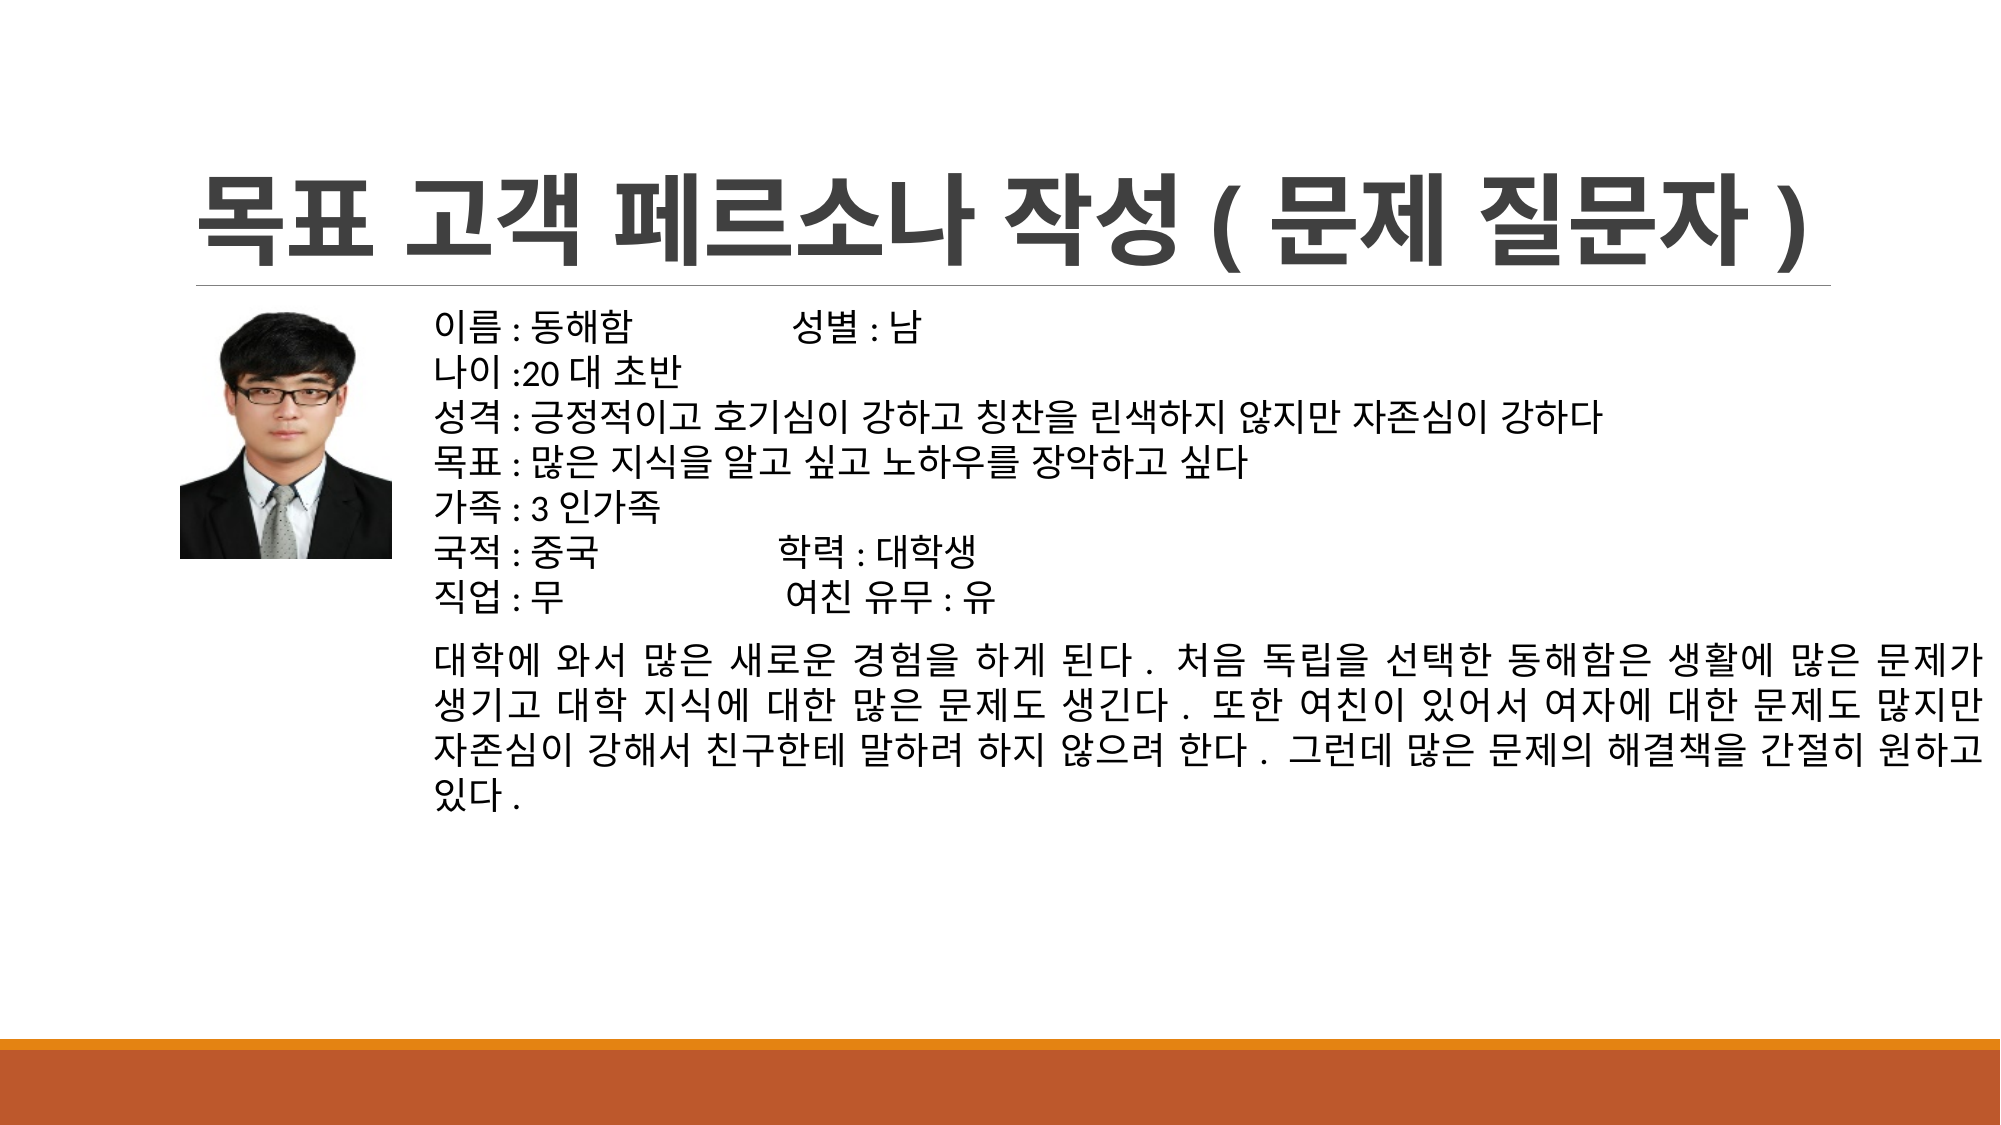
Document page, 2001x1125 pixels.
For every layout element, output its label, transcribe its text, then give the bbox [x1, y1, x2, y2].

text_box 대학에 와서 많은 새로운 경험을 하게 된다. 처음 독립을 선택한 동해함은 생활에 많은 문제가 생기고 대학 지식에 대한 많은 문제도 생긴다. 또한 여친이 있어서 여자에 대한 문제도 많지만 자존심이 강해서 친구한테 말하려 하지 않으려 한다. 그런데 많은 문제의 해결책을 간절히 원하고 있다. [419, 629, 2000, 825]
title 목표 고객 페르소나 작성(문제 질문자) [180, 47, 1830, 285]
text_box 이름:동해함 성별:남 나이:20대 초반 성격:긍정적이고 호기심이 강하고 칭찬을 린색하지 않지만 자존심이 강하다 목표:많은 지식을 알고 싶고 노하우를 장악하고 싶다 가족: 3인가족 국적:중국 학력:대학생 직업:무 여친 유무:유 [418, 296, 1830, 626]
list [179, 295, 392, 559]
